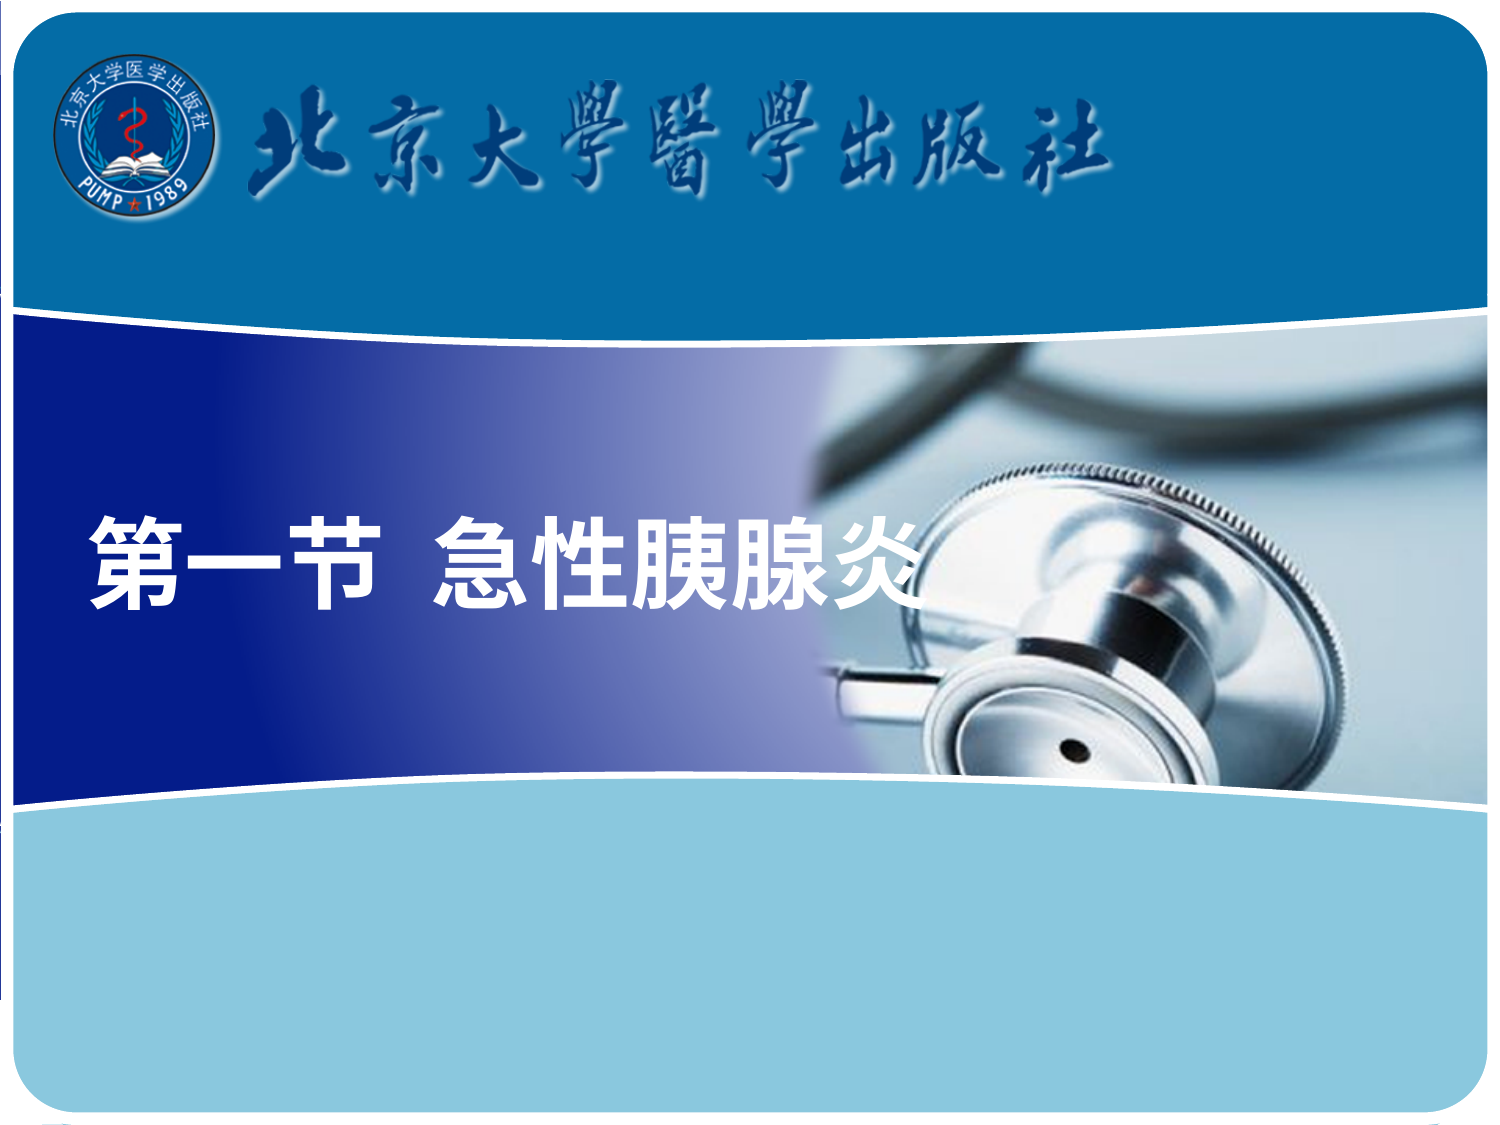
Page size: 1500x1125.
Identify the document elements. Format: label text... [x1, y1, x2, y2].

title 第一节 急性胰腺炎 [52, 373, 963, 749]
picture [14, 315, 1487, 805]
picture [53, 54, 1117, 225]
